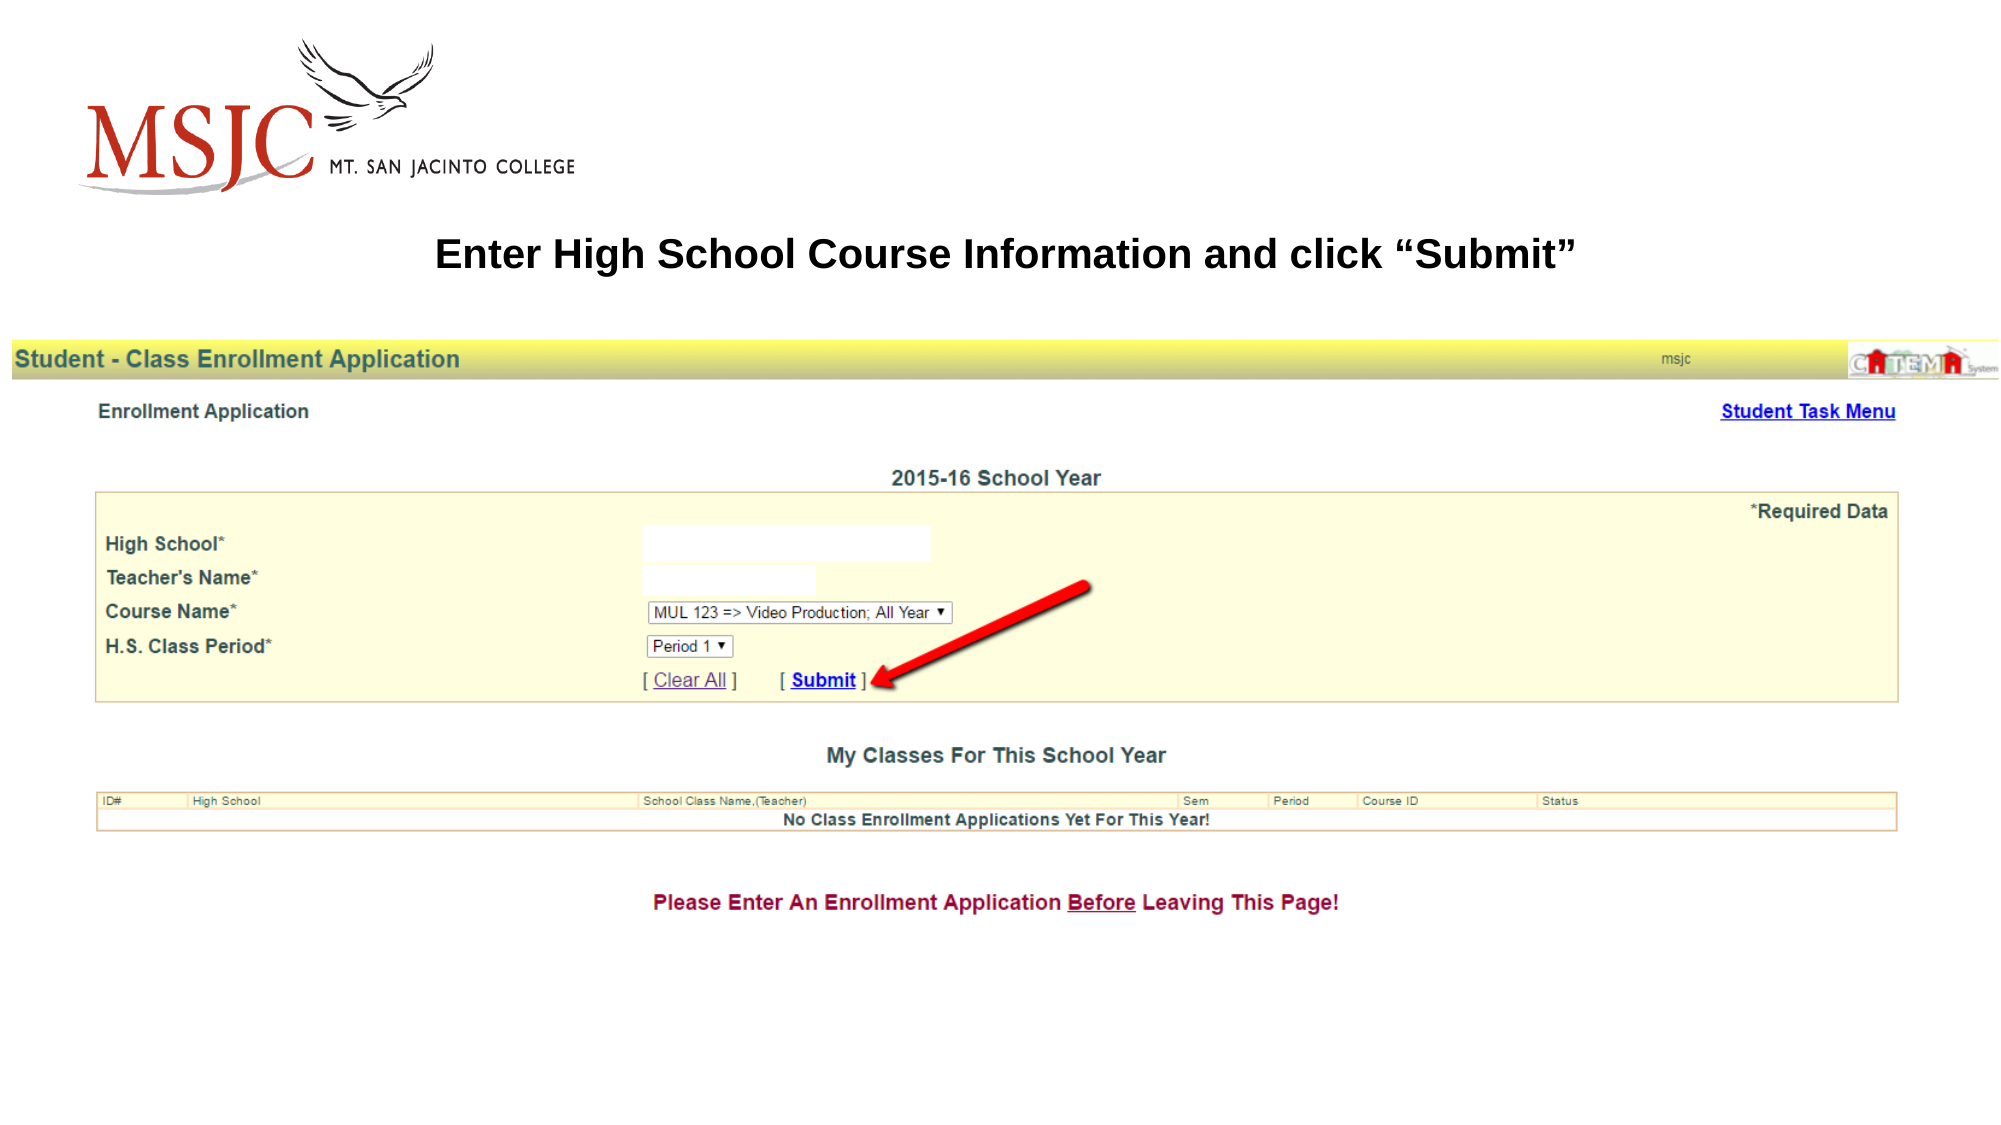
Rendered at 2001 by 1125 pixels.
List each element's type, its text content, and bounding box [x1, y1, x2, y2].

picture [12, 335, 2000, 928]
title Enter High School Course Information and click “Submit” [143, 218, 1869, 291]
picture [77, 38, 576, 195]
